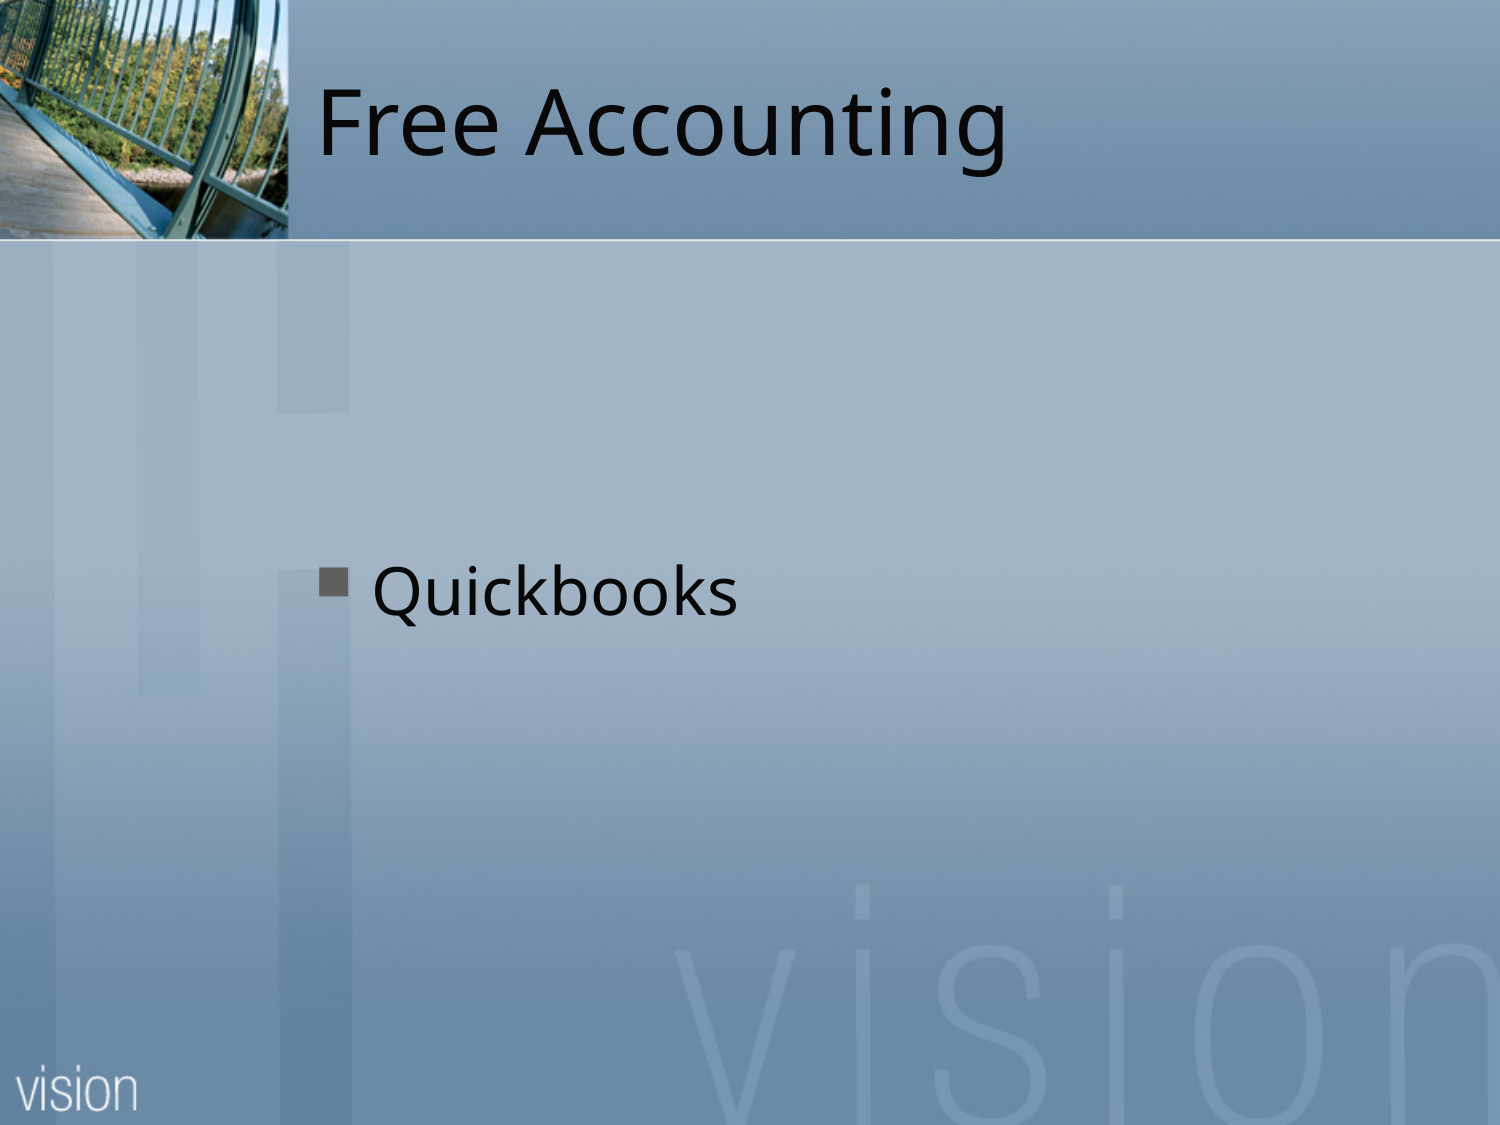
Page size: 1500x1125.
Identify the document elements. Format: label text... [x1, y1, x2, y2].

title Free Accounting [299, 30, 1462, 207]
picture [0, 0, 1500, 1125]
list Quickbooks [299, 261, 1462, 1095]
